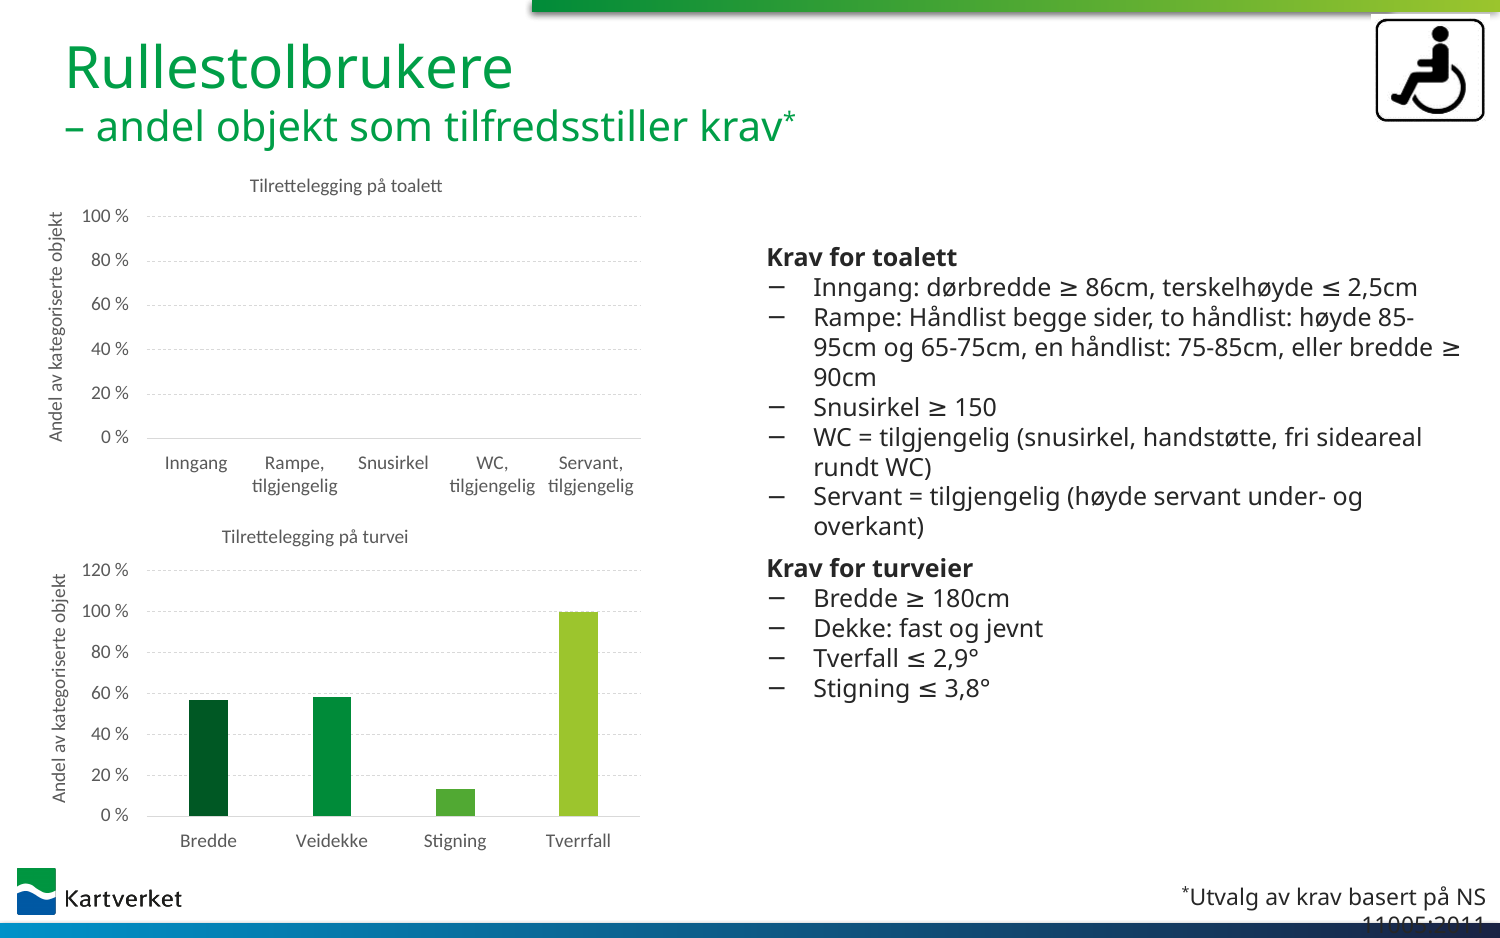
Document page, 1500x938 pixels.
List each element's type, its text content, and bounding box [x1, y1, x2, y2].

picture [41, 166, 652, 505]
text_box Krav for turveier Bredde ≥ 180cm Dekke: fast og jevnt Tverfall ≤ 2,9° Stigning ≤ 3,8° [751, 545, 1483, 710]
text_box *Utvalg av krav basert på NS 11005:2011 [1068, 873, 1500, 938]
picture [1371, 13, 1491, 127]
text_box Krav for toalett Inngang: dørbredde ≥ 86cm, terskelhøyde ≤ 2,5cm Rampe: Håndlist begge sider, to håndlist: høyde 85-95cm og 65-75cm, en håndlist: 75-85cm, eller bredde ≥ 90cm Snusirkel ≥ 150 WC = tilgjengelig (snusirkel, handstøtte, fri sideareal rundt WC) Servant = tilgjengelig (høyde servant under- og overkant) [751, 234, 1483, 545]
picture [41, 520, 652, 859]
text_box Rullestolbrukere – andel objekt som tilfredsstiller krav* [49, 14, 1431, 158]
